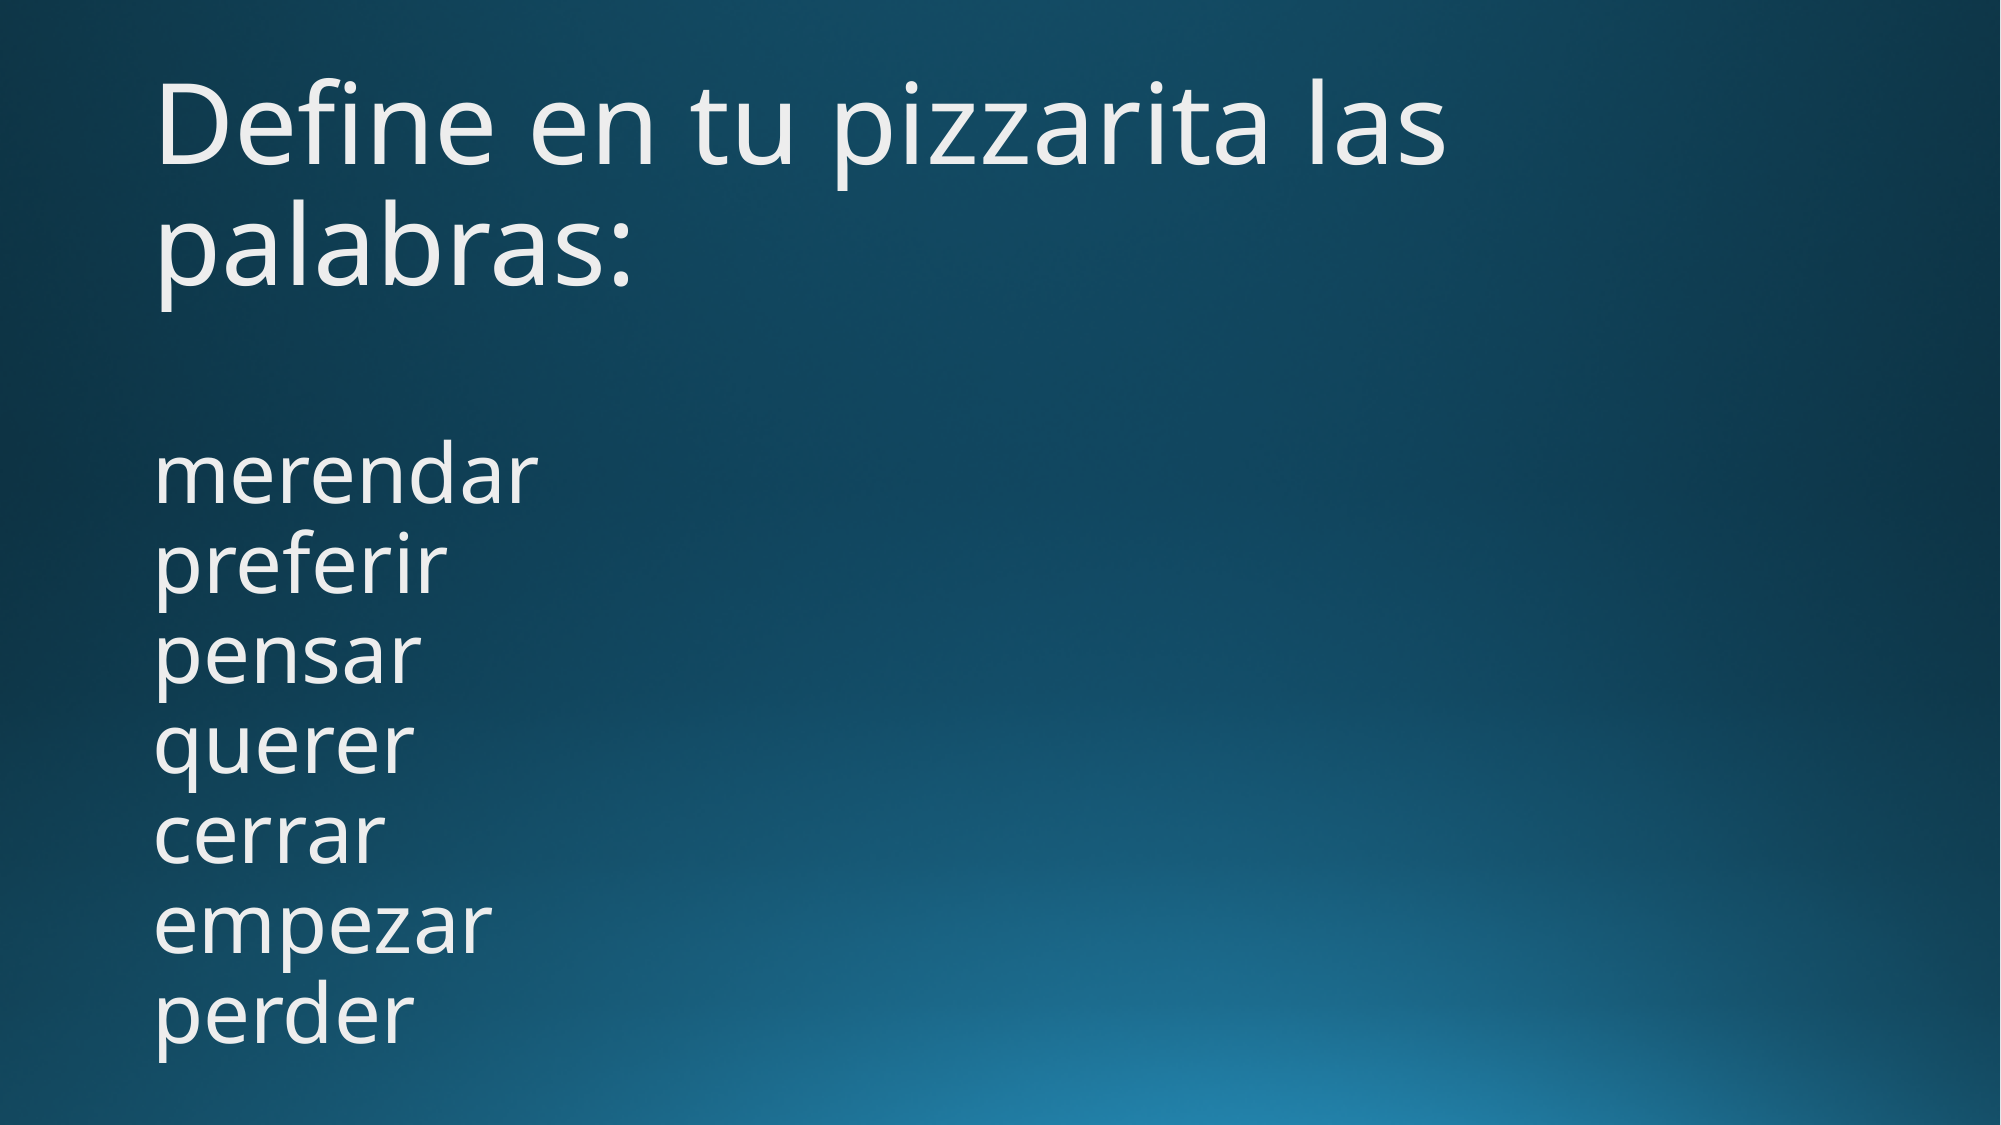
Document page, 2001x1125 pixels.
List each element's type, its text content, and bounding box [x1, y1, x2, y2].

picture [0, 0, 2001, 1125]
text_box Define en tu pizzarita las palabras: merendar preferir pensar querer cerrar empezar perder [137, 59, 1863, 897]
